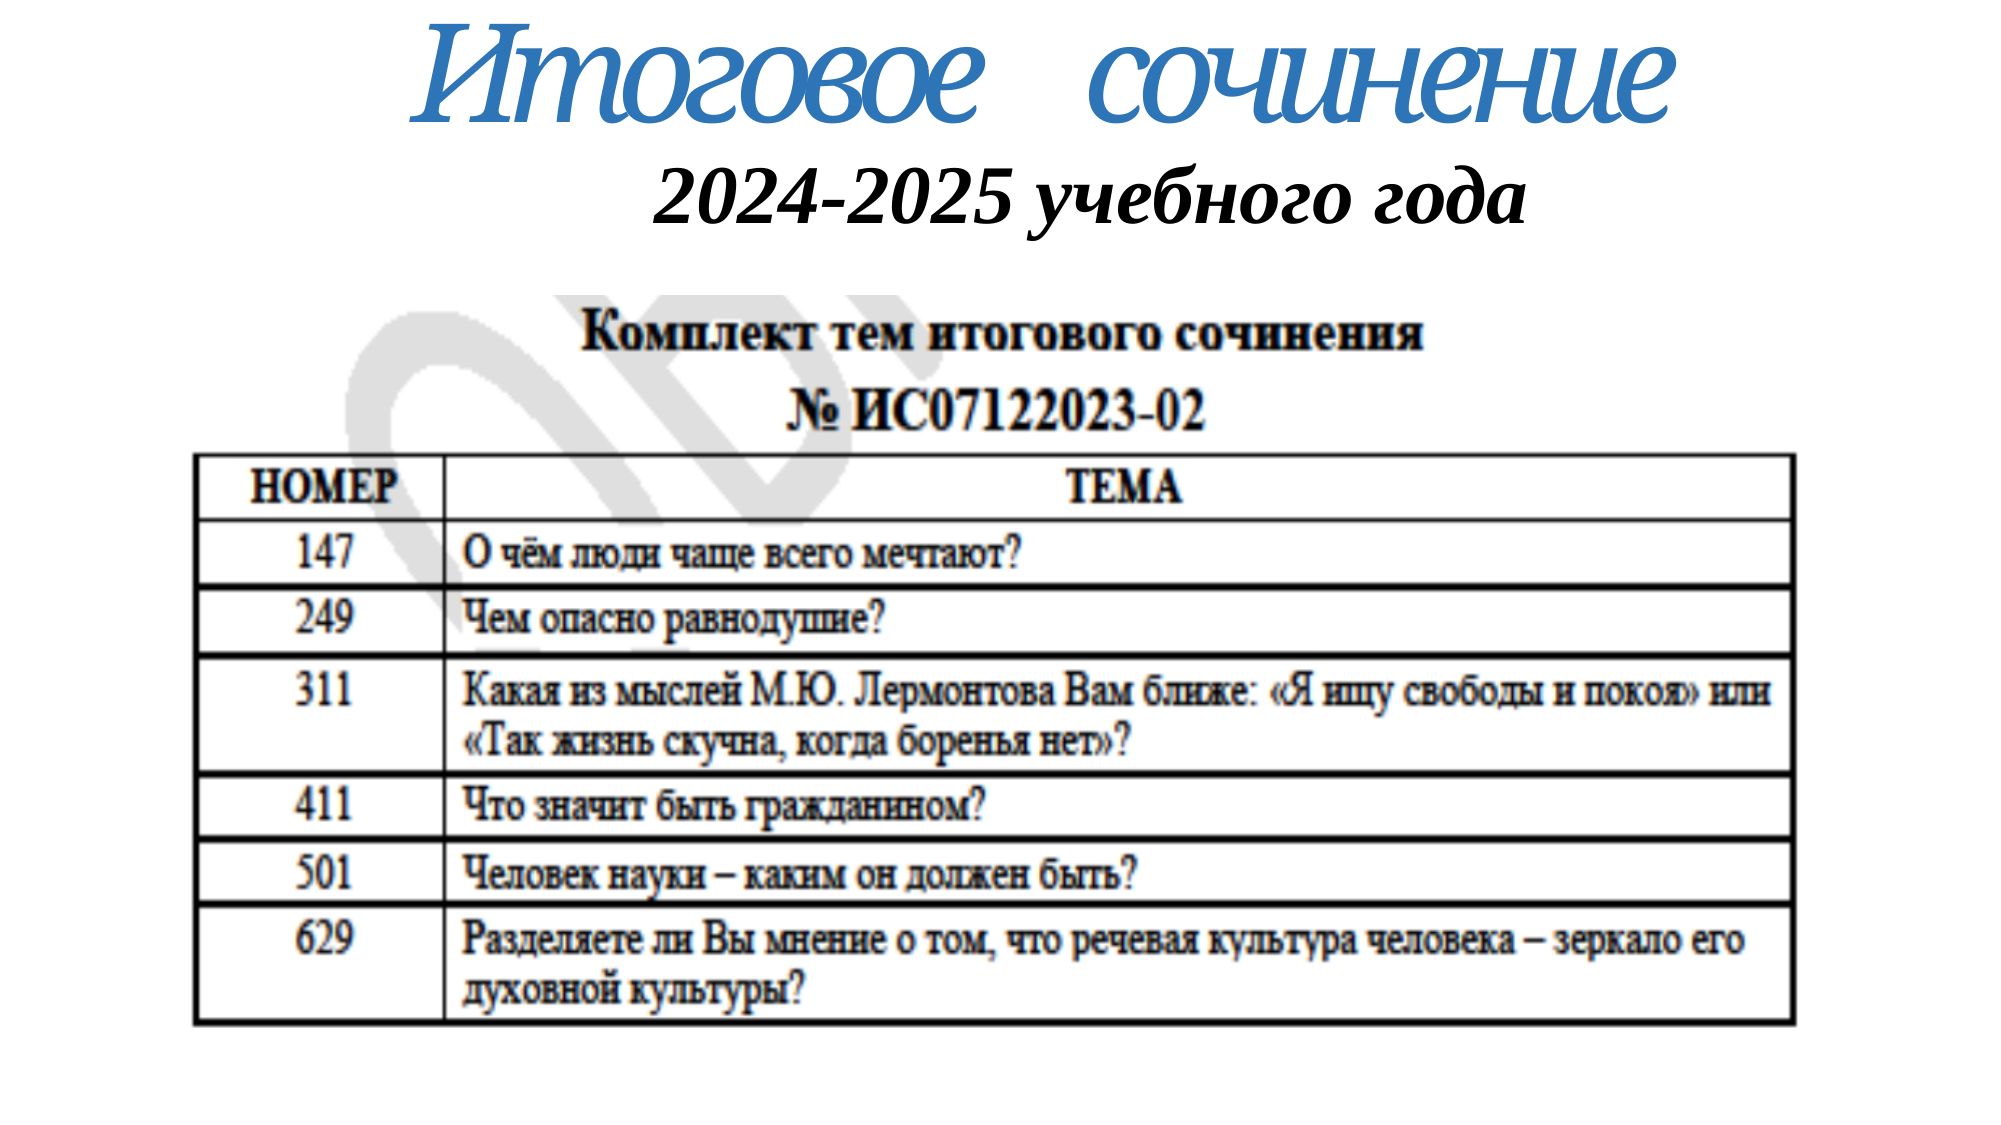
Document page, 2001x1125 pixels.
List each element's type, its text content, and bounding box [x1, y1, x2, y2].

picture [187, 295, 1816, 1070]
title Итоговое сочинение 2024-2025 учебного года [187, 12, 1788, 248]
